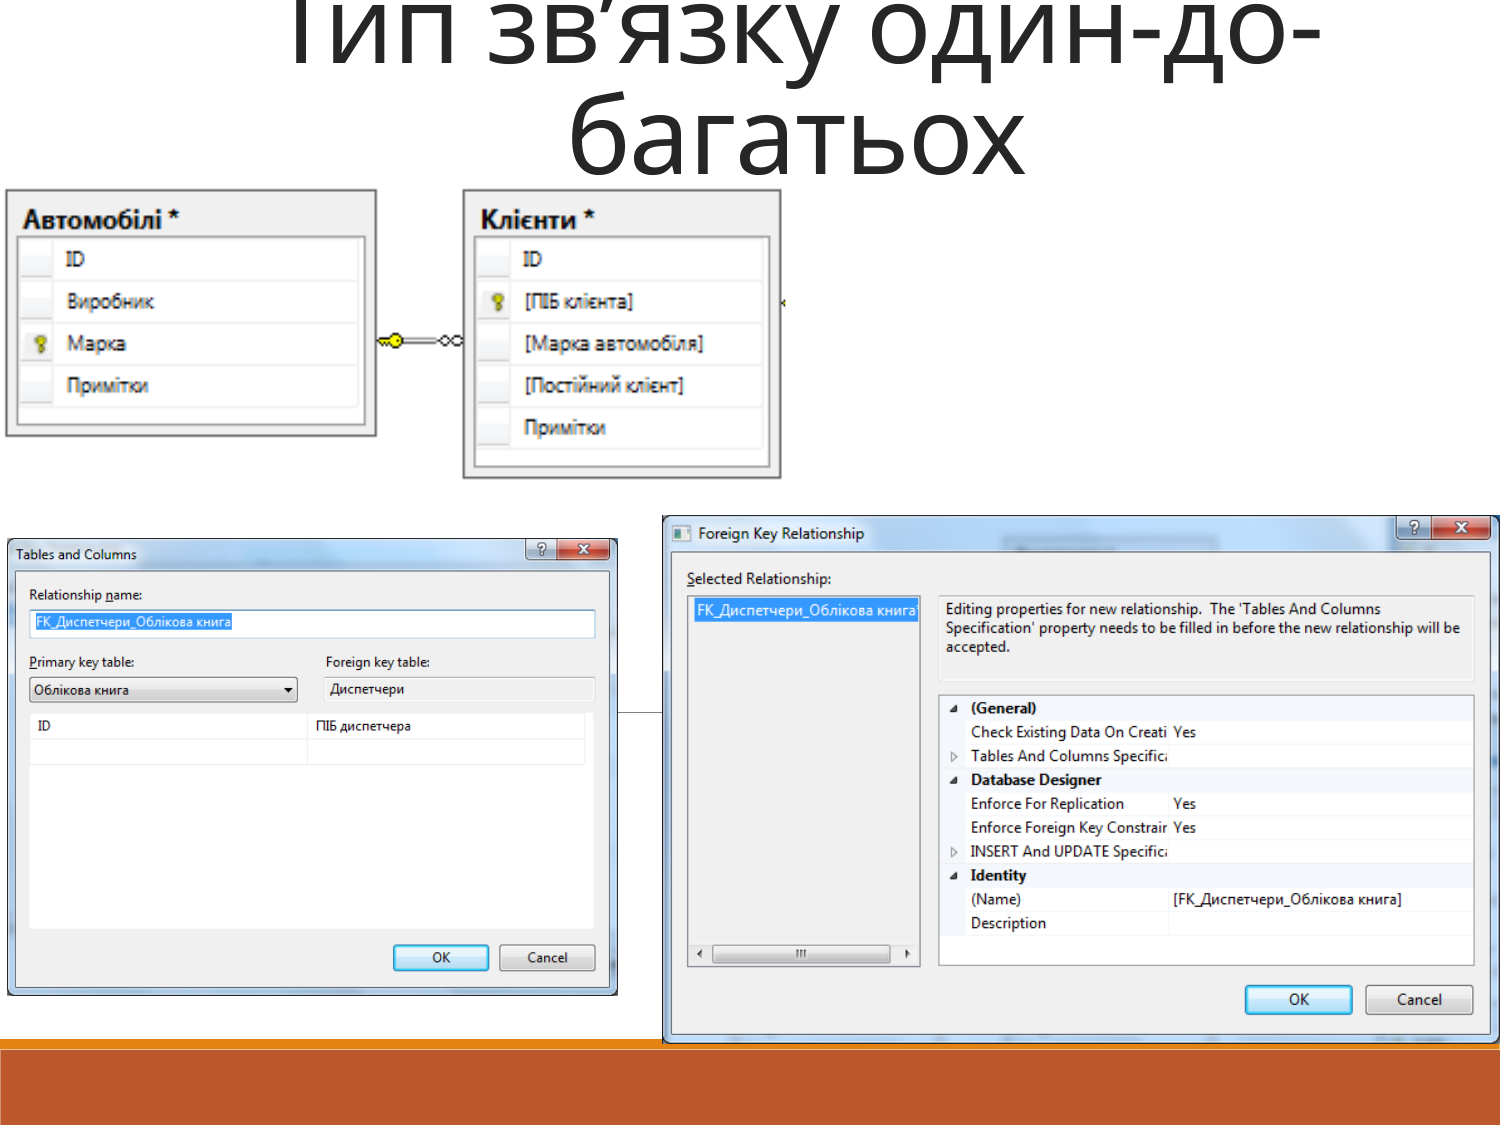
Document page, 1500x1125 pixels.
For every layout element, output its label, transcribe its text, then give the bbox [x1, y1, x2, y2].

picture [6, 538, 619, 997]
picture [662, 514, 1500, 1044]
picture [0, 176, 786, 481]
title Тип зв’язку один-до-багатьох [112, 90, 1483, 204]
